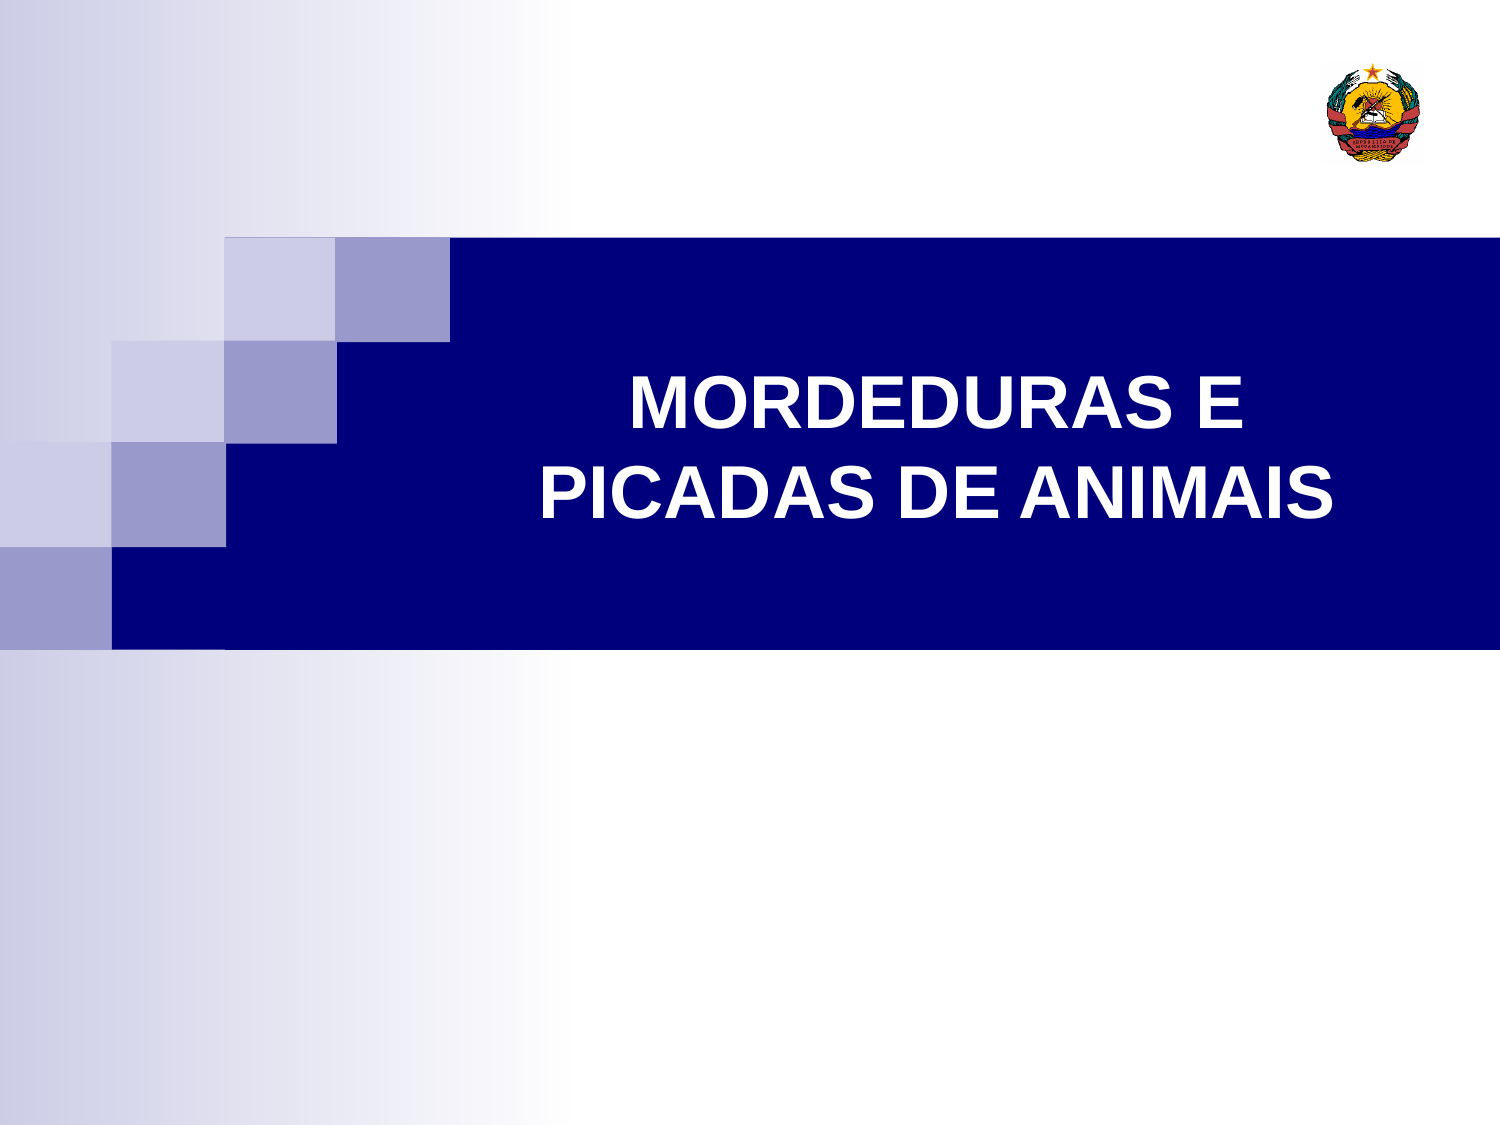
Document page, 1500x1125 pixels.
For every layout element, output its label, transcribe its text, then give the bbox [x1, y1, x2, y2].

title MORDEDURAS E PICADAS DE ANIMAIS [487, 262, 1388, 626]
